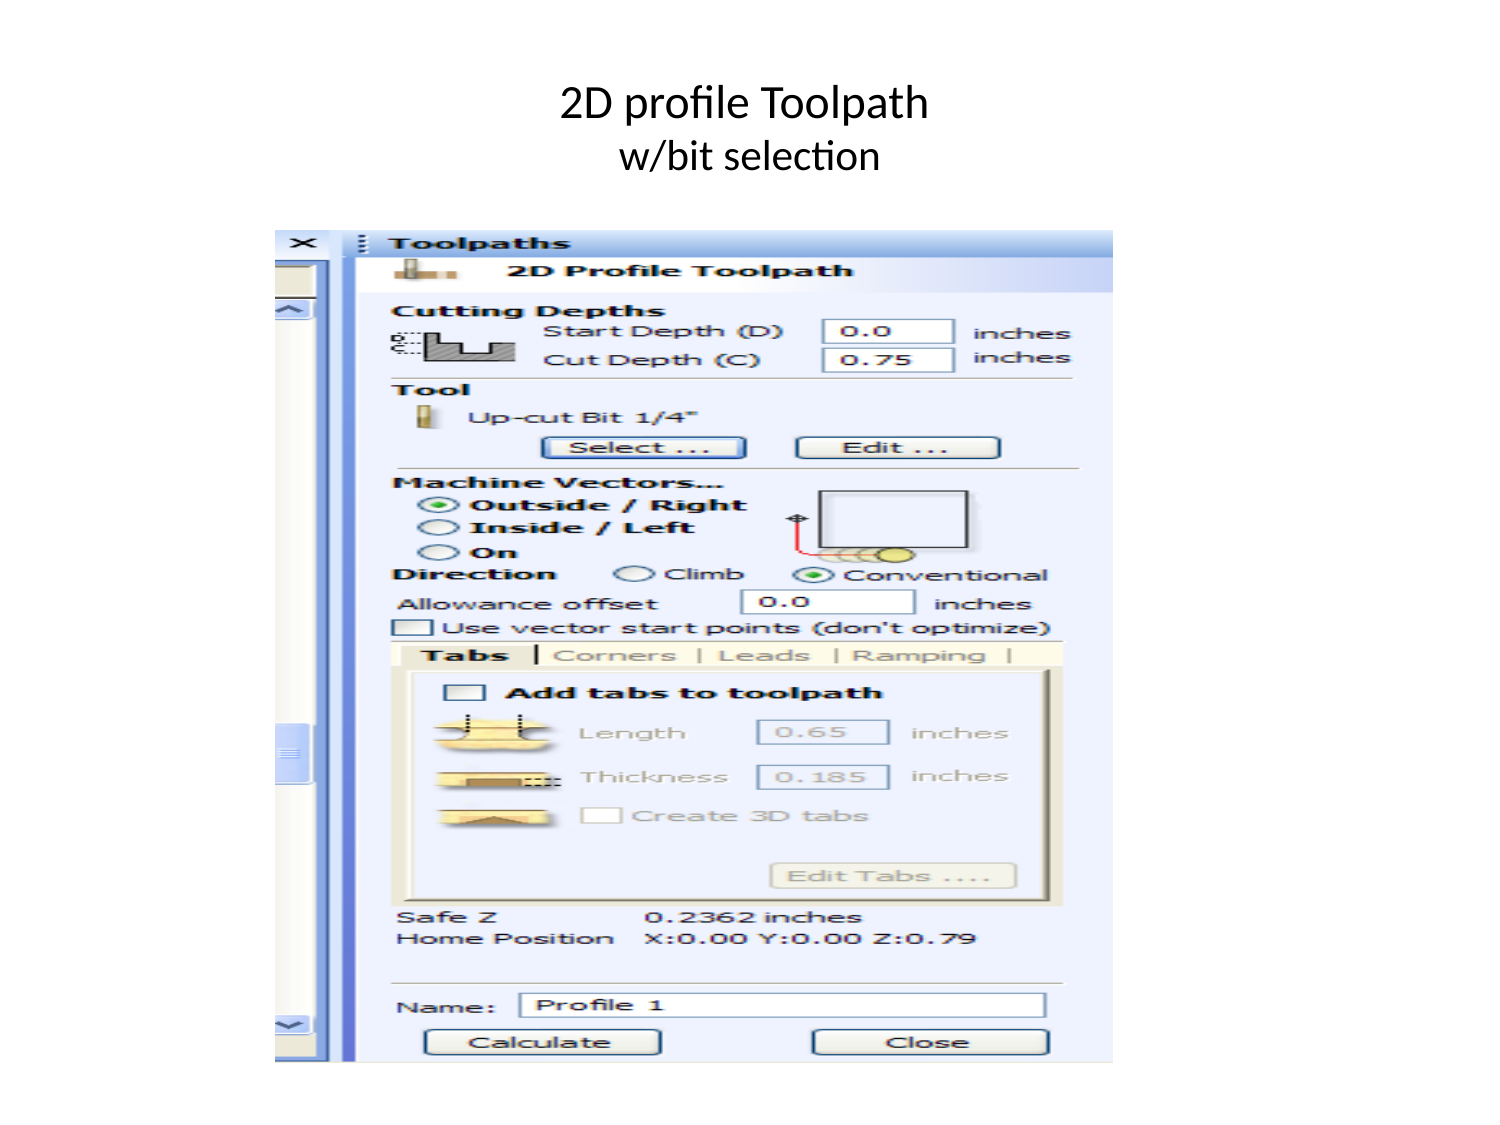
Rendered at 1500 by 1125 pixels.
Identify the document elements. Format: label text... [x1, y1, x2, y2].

title 2D profile Toolpath w/bit selection [75, 62, 1425, 188]
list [274, 230, 1113, 1063]
